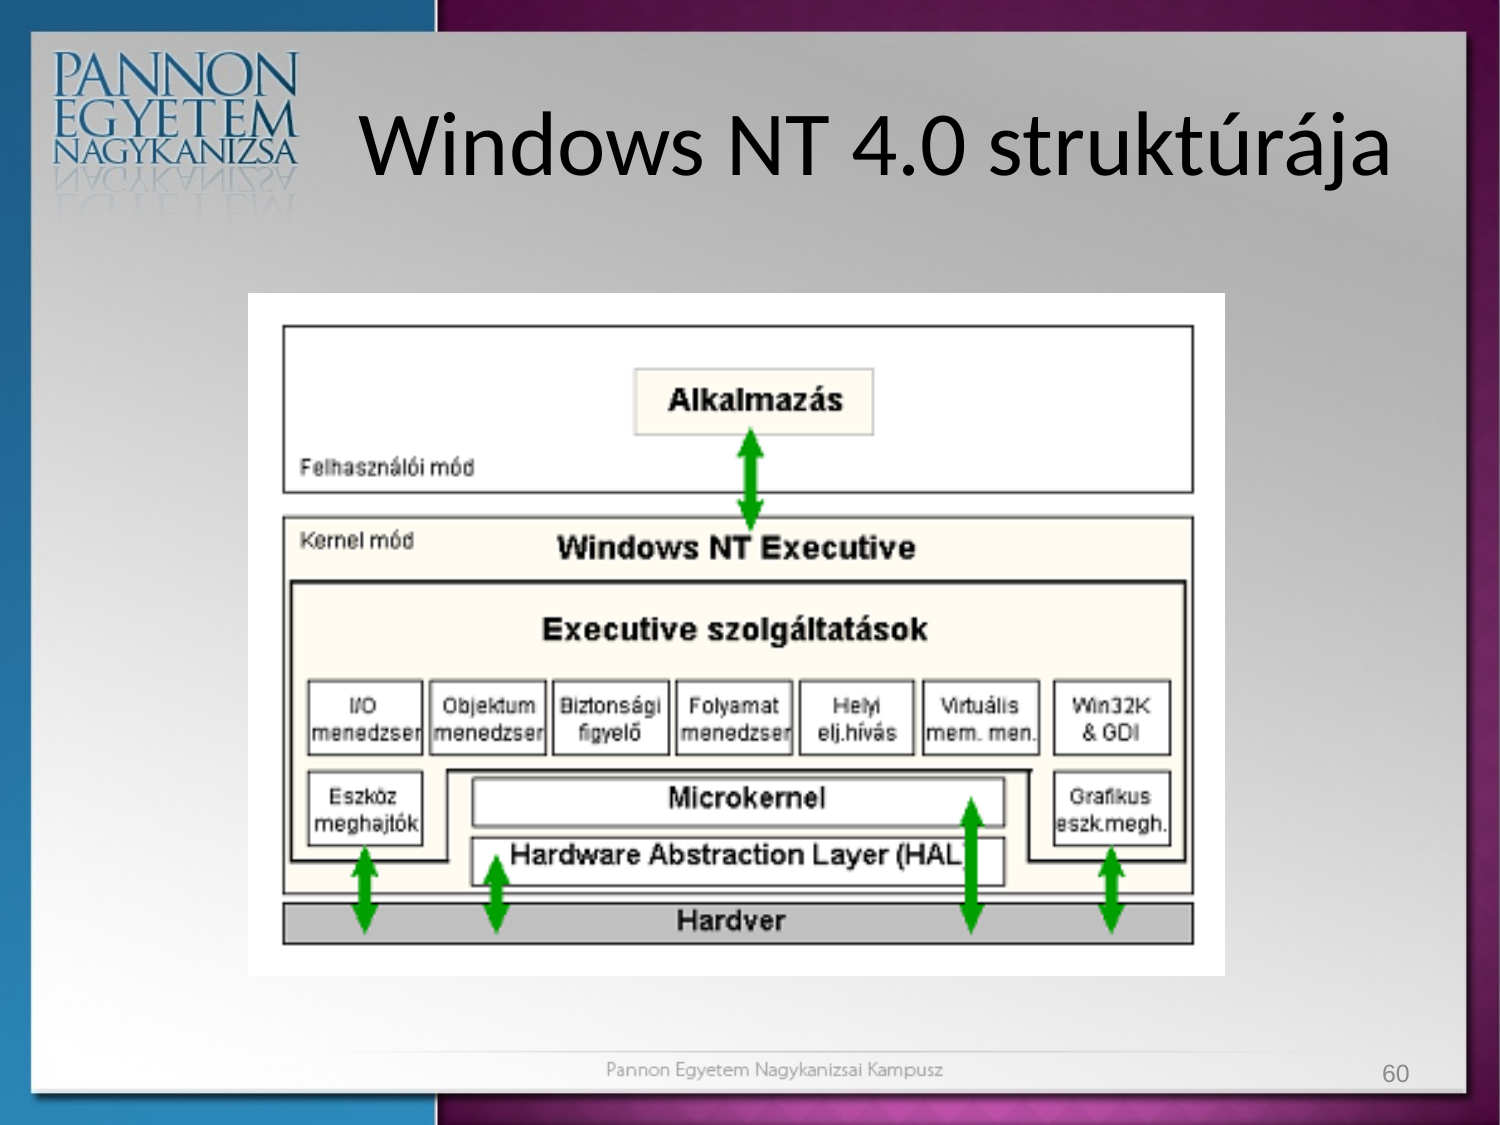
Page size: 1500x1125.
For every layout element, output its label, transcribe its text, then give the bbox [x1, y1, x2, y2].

slide_number 60 [1074, 1042, 1425, 1103]
title Windows NT 4.0 struktúrája [328, 45, 1425, 233]
picture [0, 0, 1500, 1125]
